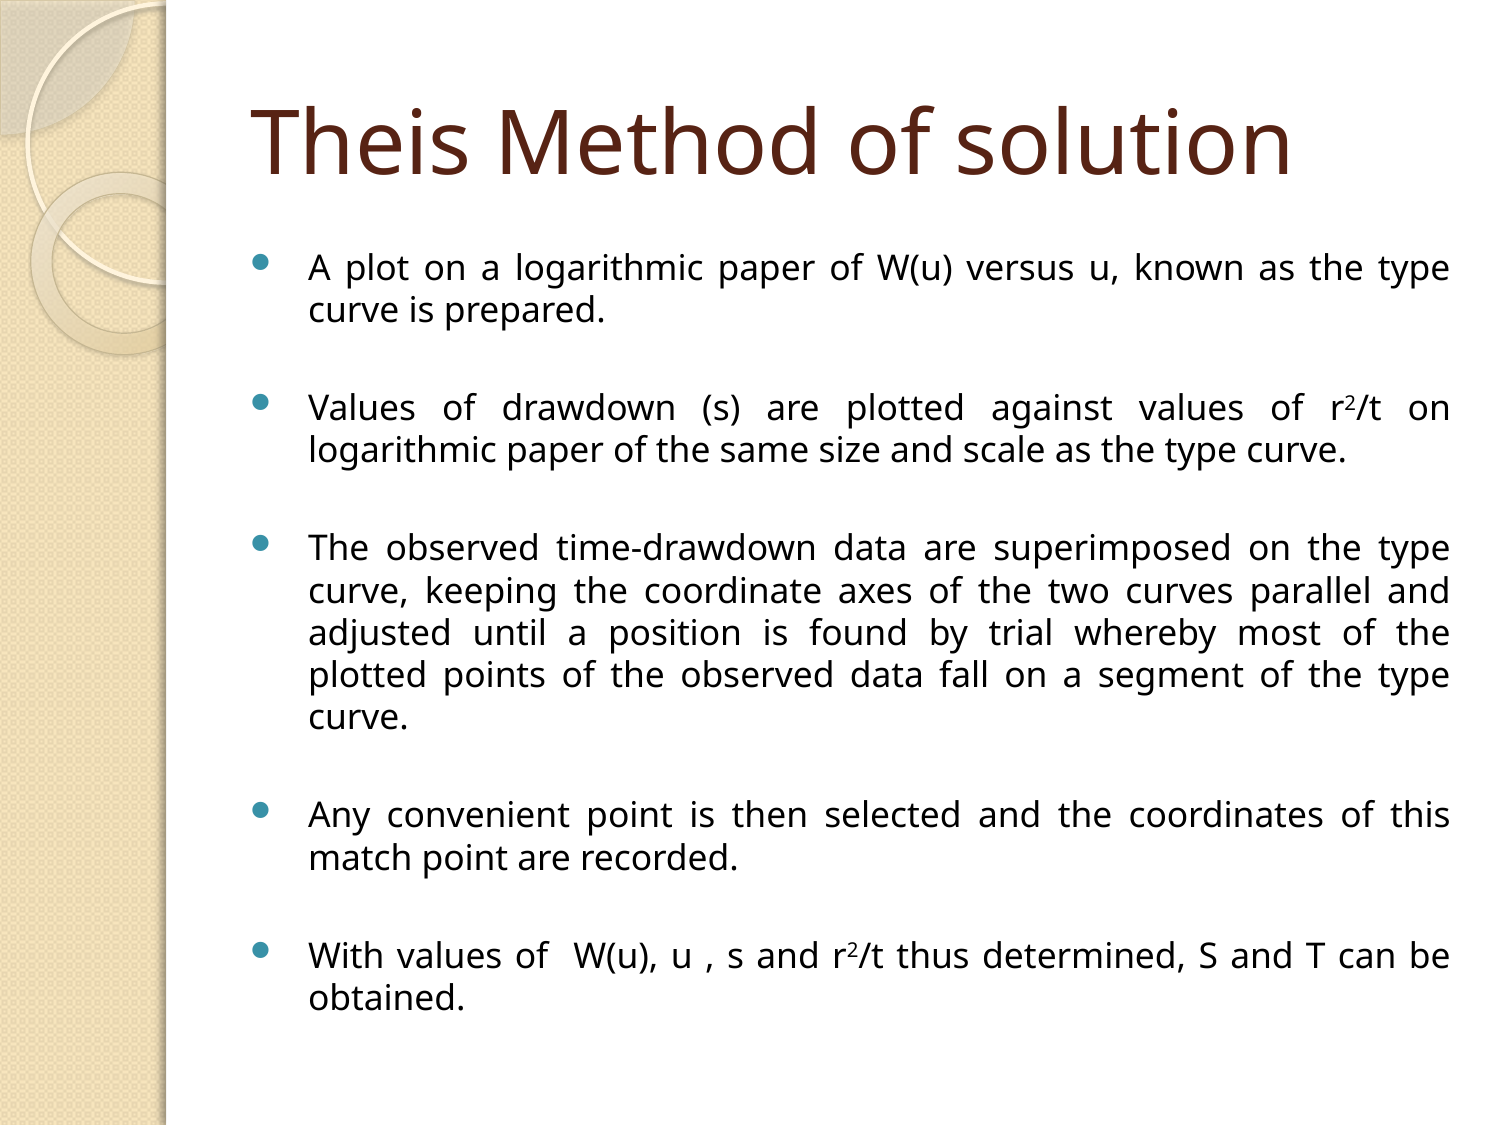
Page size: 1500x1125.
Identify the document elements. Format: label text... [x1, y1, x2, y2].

list A plot on a logarithmic paper of W(u) versus u, known as the type curve is prepared. Values of drawdown (s) are plotted against values of r2/t on logarithmic paper of the same size and scale as the type curve. The observed time-drawdown data are superimposed on the type curve, keeping the coordinate axes of the two curves parallel and adjusted until a position is found by trial whereby most of the plotted points of the observed data fall on a segment of the type curve. Any convenient point is then selected and the coordinates of this match point are recorded. With values of W(u), u , s and r2/t thus determined, S and T can be obtained. [235, 237, 1466, 1025]
title Theis Method of solution [235, 45, 1466, 233]
